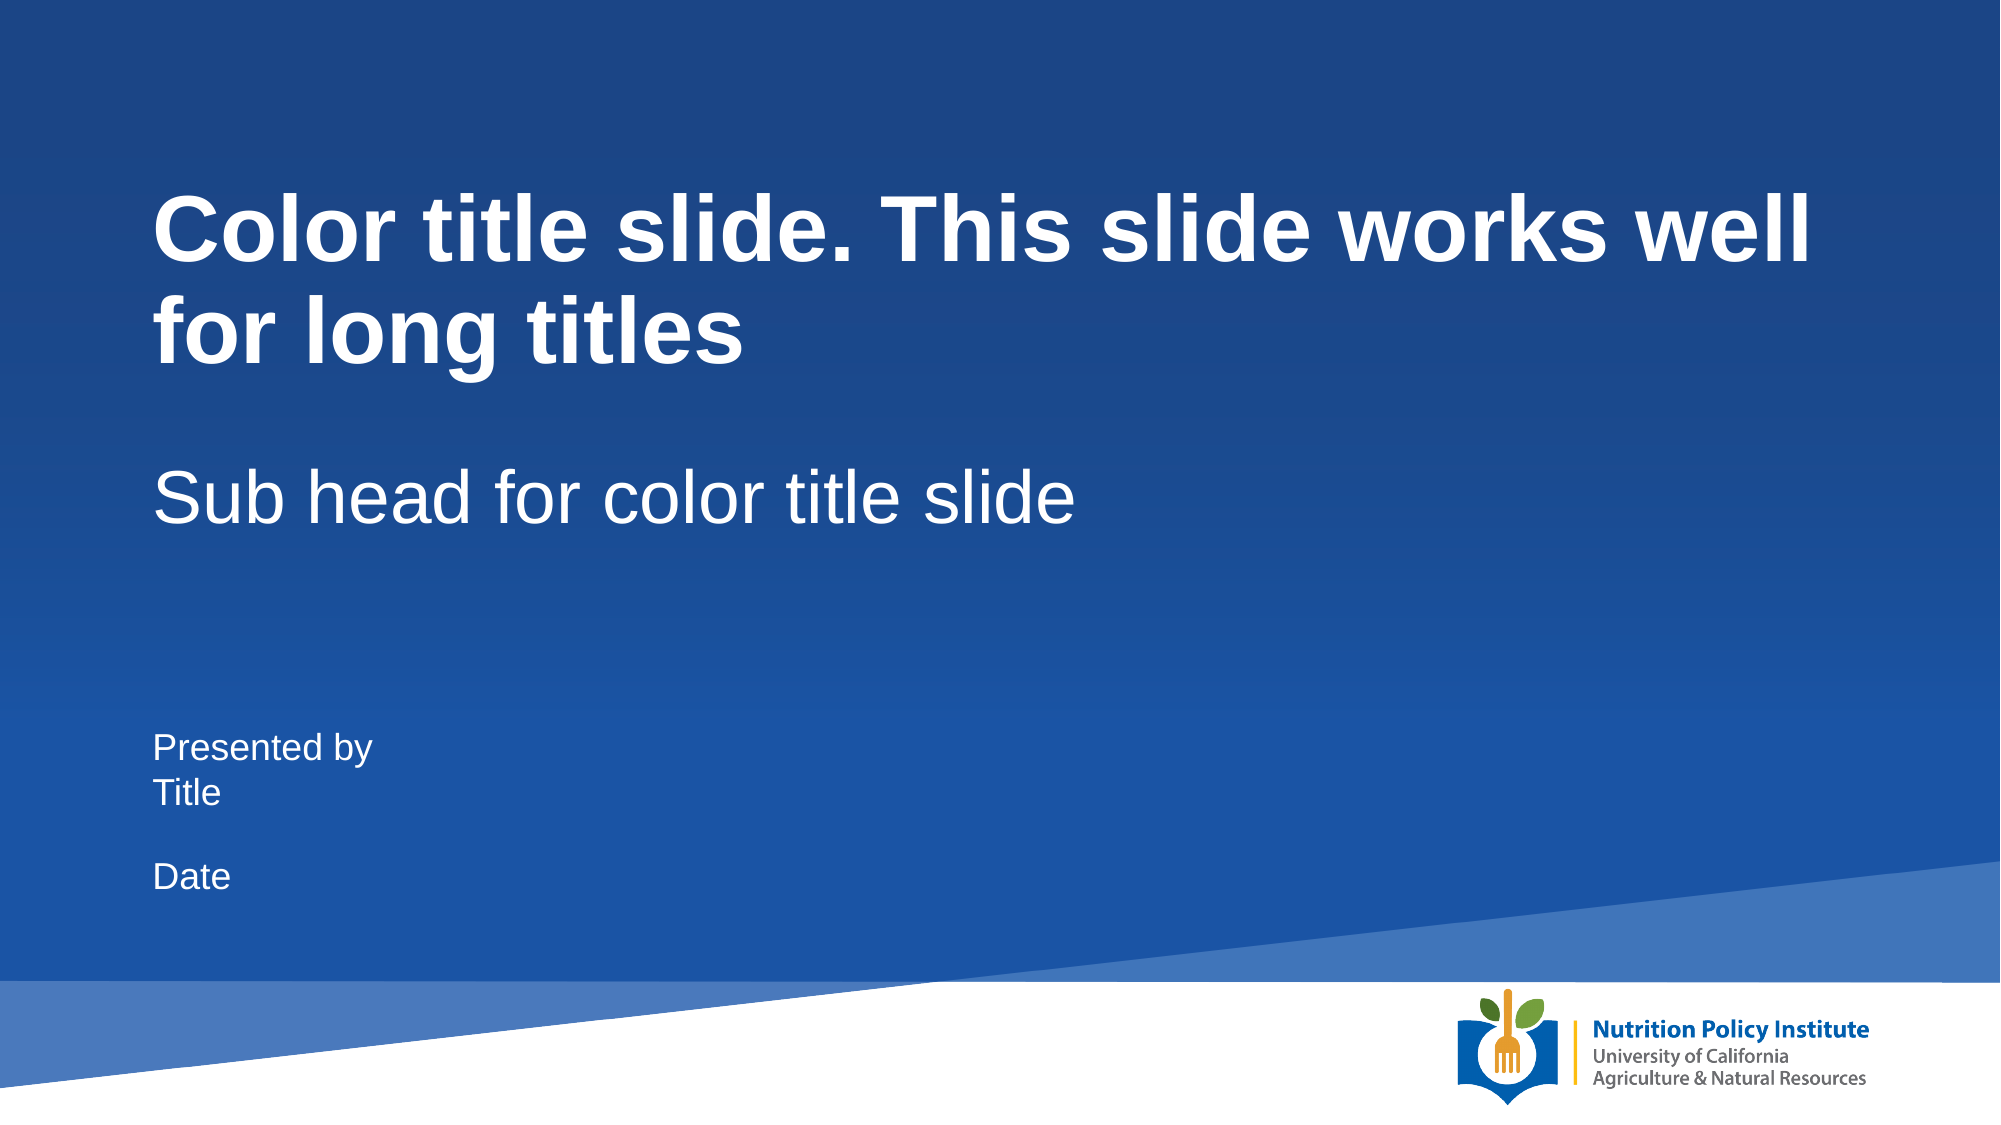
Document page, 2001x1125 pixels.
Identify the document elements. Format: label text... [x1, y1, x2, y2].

title Color title slide. This slide works well for long titles [137, 173, 1863, 391]
list Presented by Title [137, 715, 698, 824]
list Date [137, 849, 607, 937]
picture [0, 0, 2000, 1125]
list Sub head for color title slide [137, 451, 1494, 583]
